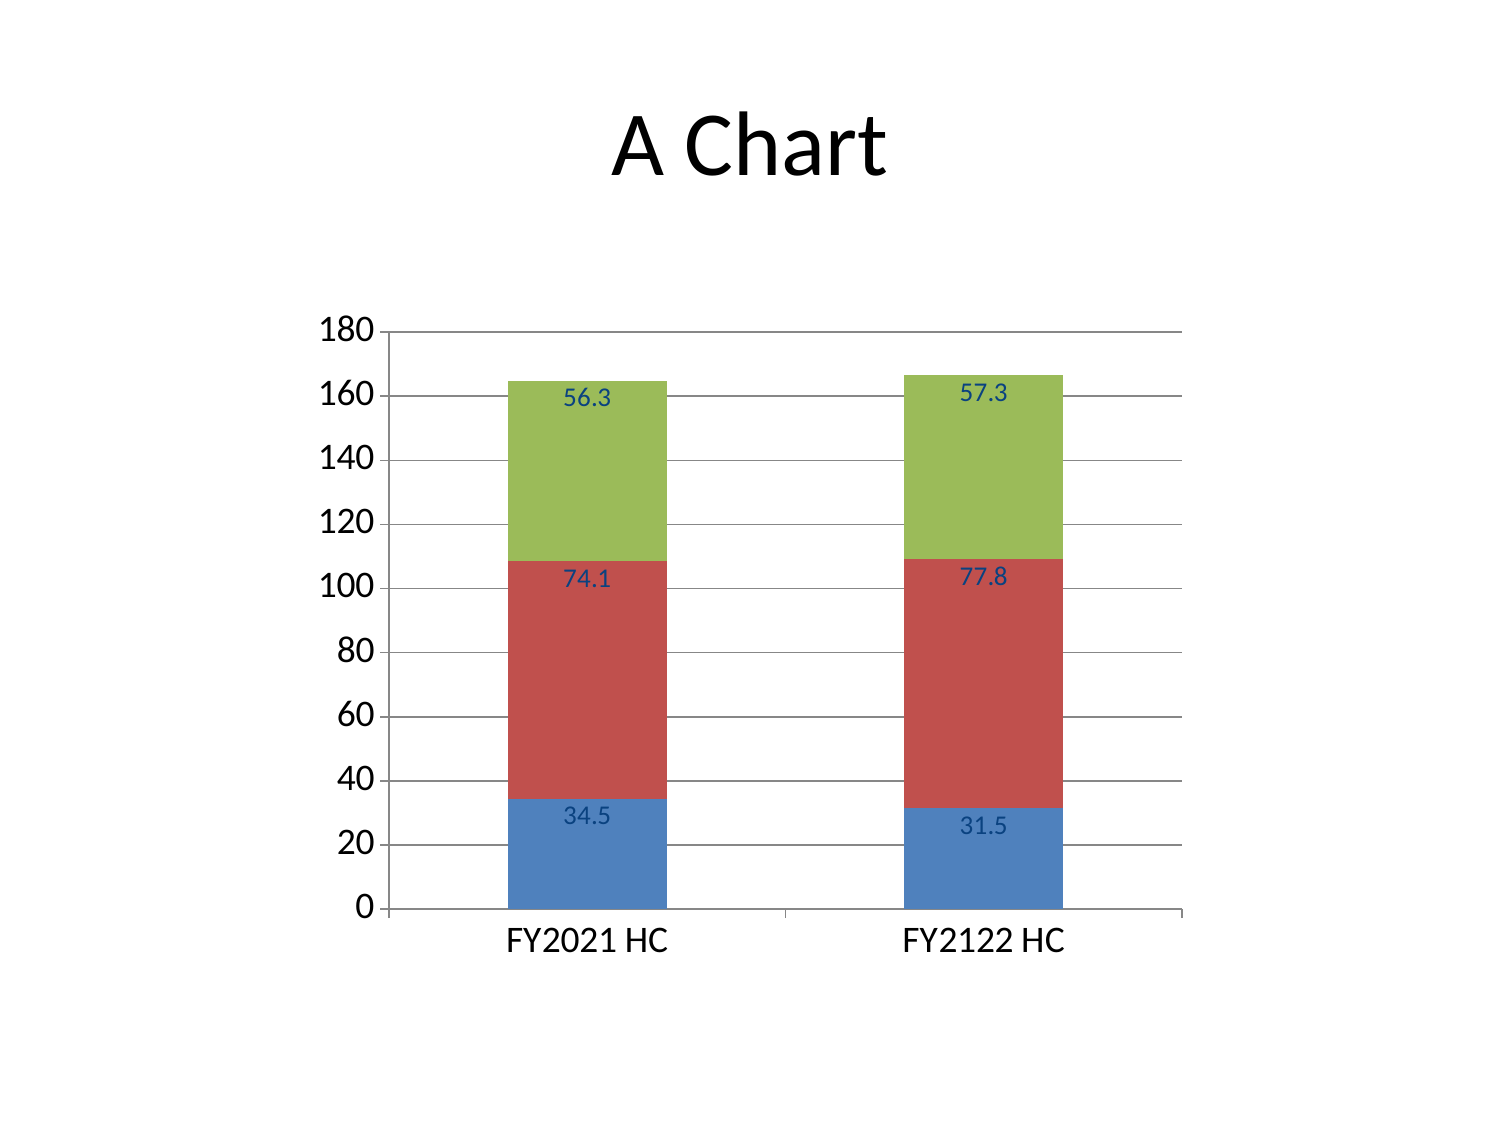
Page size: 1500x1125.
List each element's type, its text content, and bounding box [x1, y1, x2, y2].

chart [299, 299, 1201, 976]
title A Chart [75, 45, 1425, 233]
